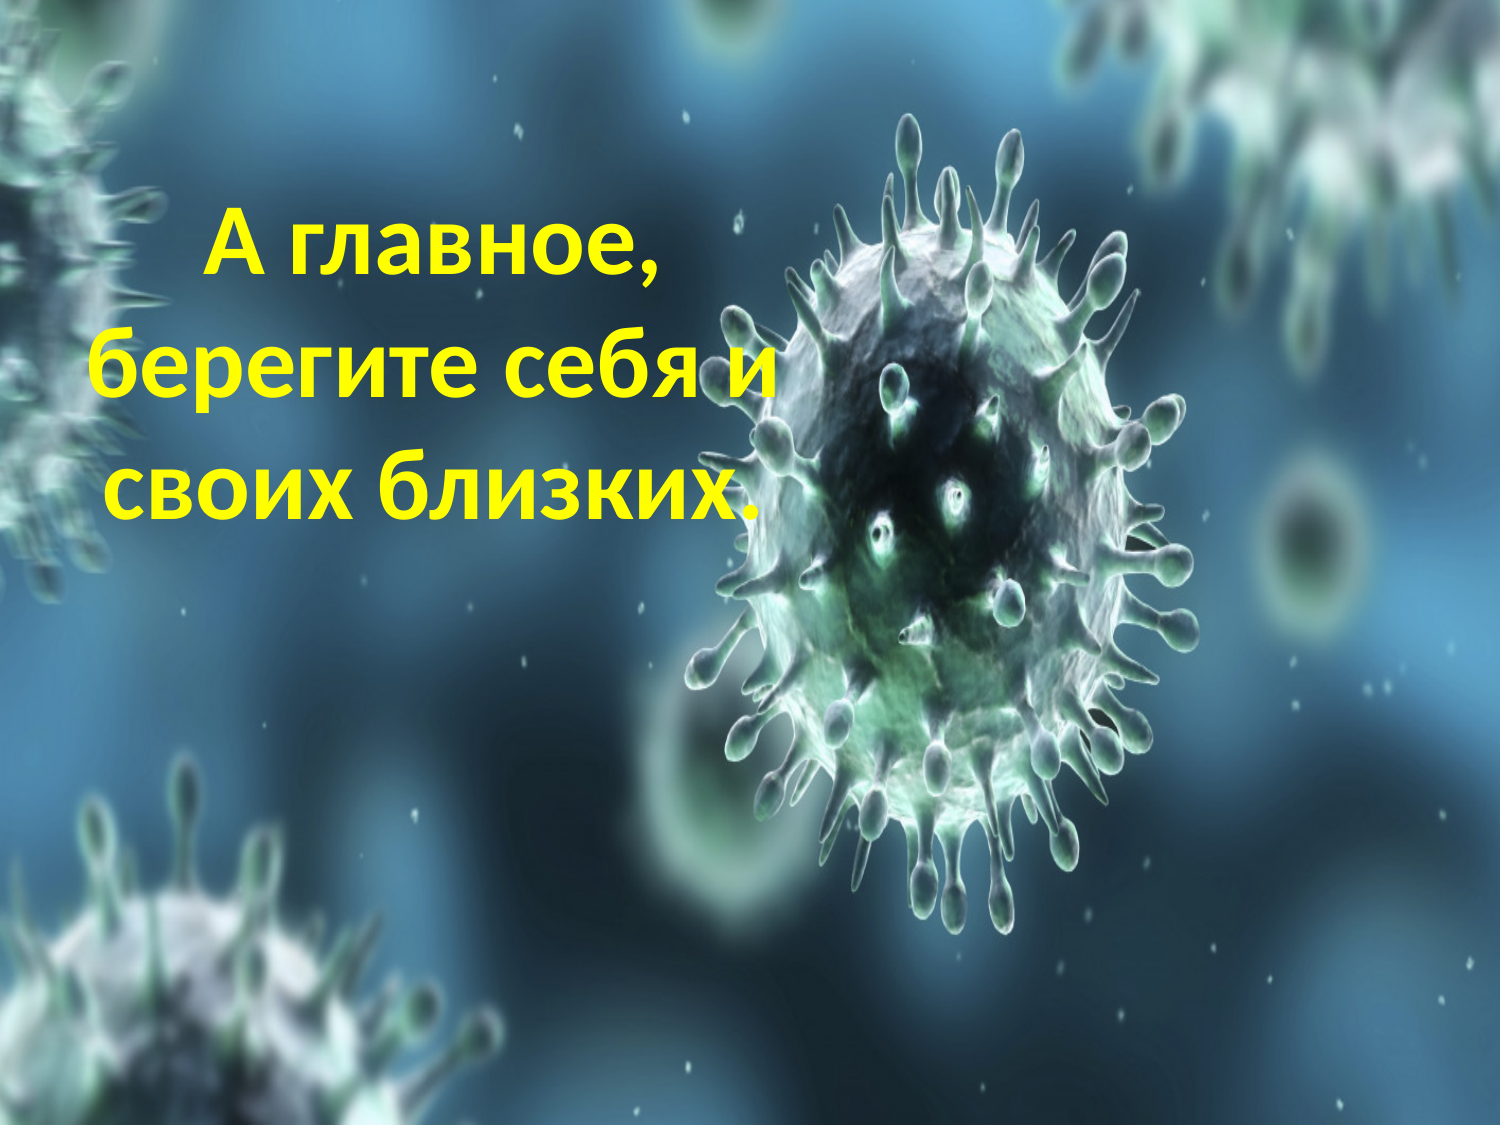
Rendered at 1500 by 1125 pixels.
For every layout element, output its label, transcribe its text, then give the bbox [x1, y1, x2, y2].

title А главное, берегите себя и своих близких. [70, 128, 797, 914]
picture [0, 0, 1500, 1125]
